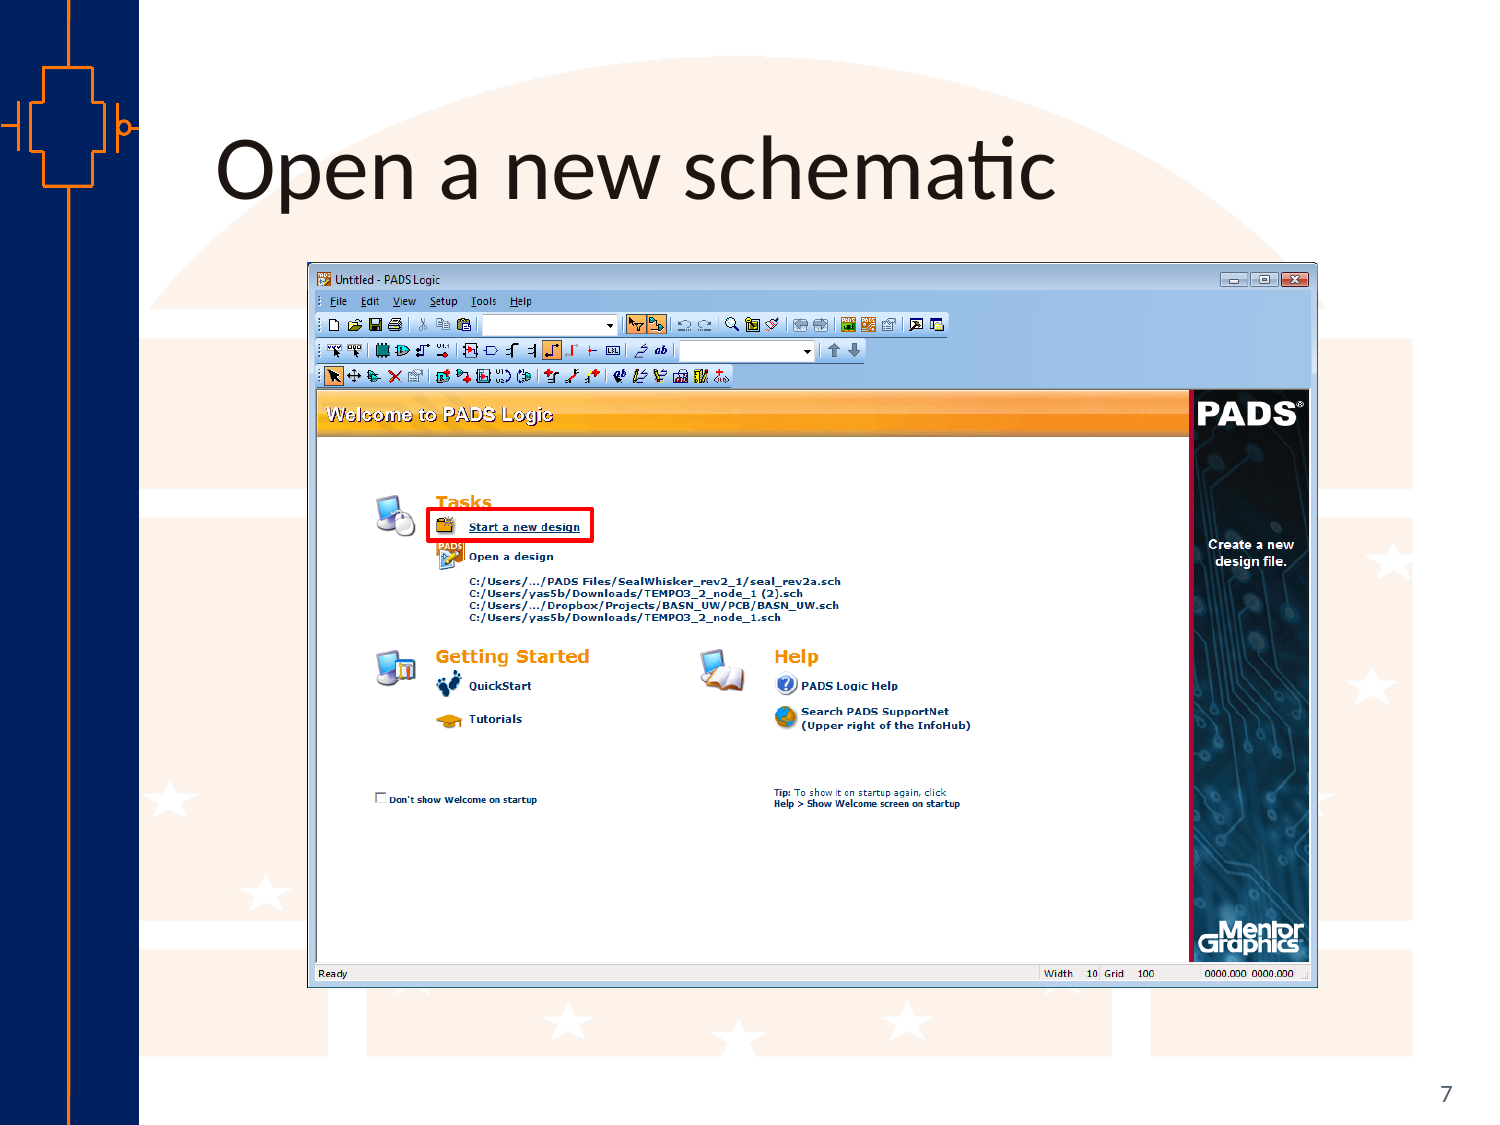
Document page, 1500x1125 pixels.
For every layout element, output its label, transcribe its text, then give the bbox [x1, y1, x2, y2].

title Open a new schematic [200, 37, 1388, 225]
slide_number 7 [1425, 1062, 1488, 1123]
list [306, 262, 1318, 988]
